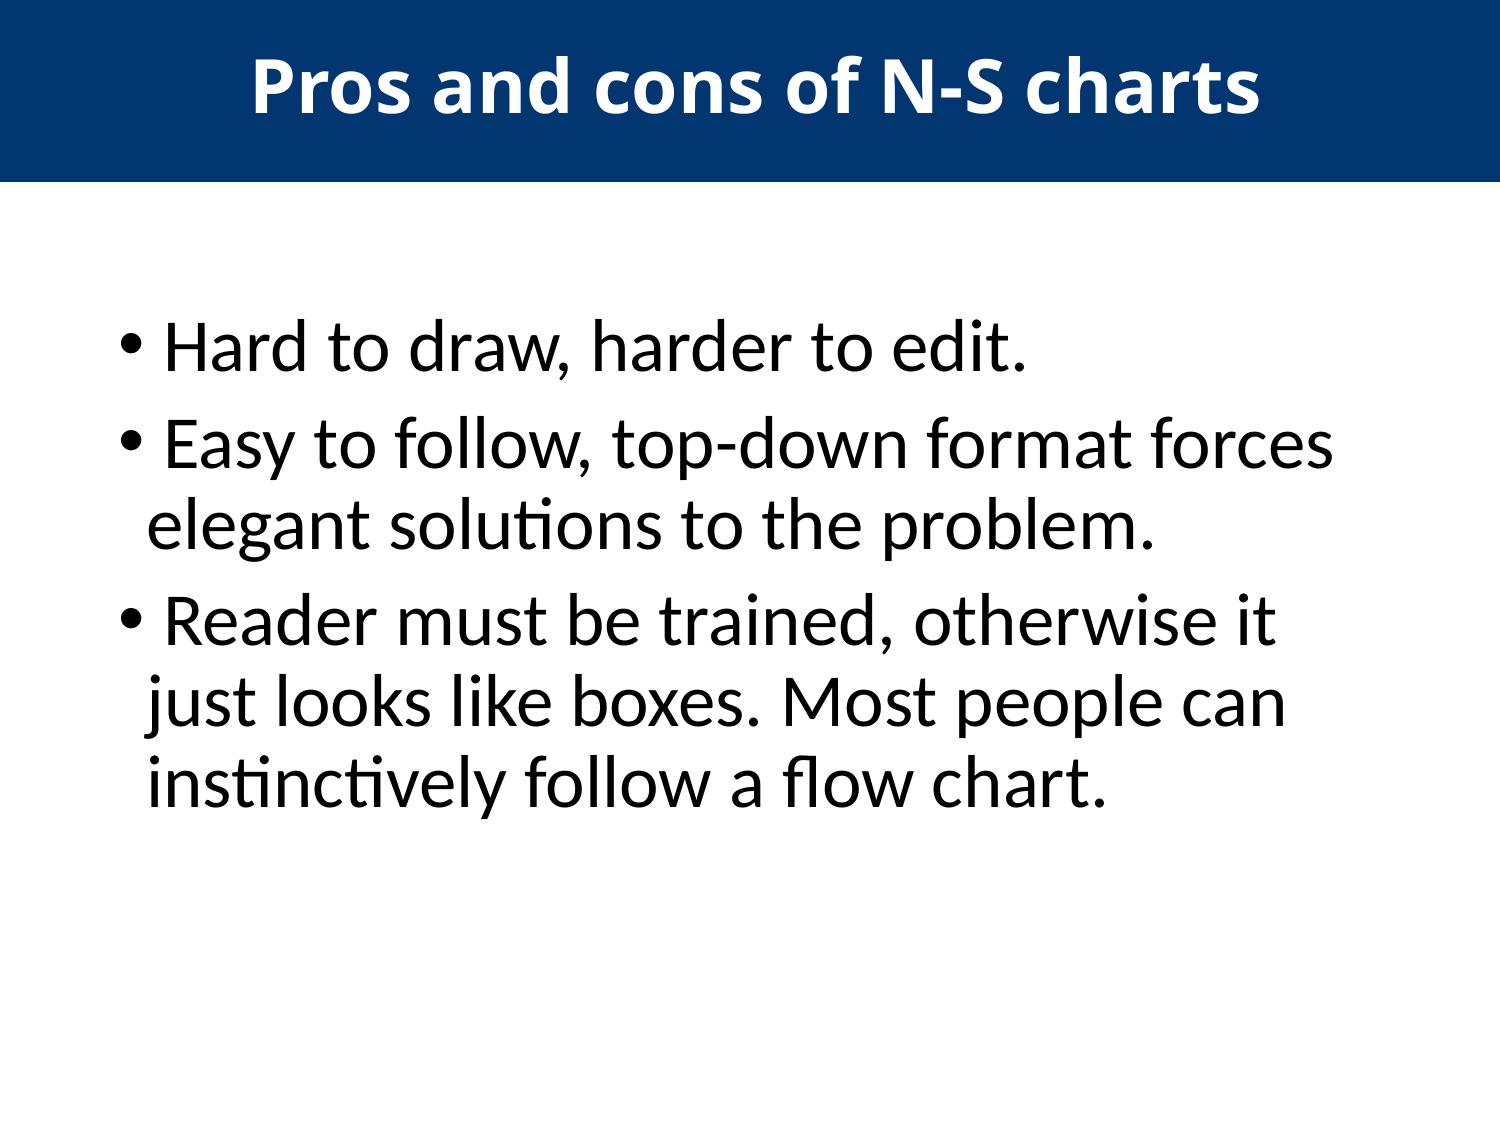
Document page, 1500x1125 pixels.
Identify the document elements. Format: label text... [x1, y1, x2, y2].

text_box Pros and cons of N-S charts [29, 30, 1483, 136]
text_box [0, 0, 1500, 182]
list Hard to draw, harder to edit. Easy to follow, top-down format forces elegant solutions to the problem. Reader must be trained, otherwise it just looks like boxes. Most people can instinctively follow a flow chart. [103, 299, 1397, 1014]
